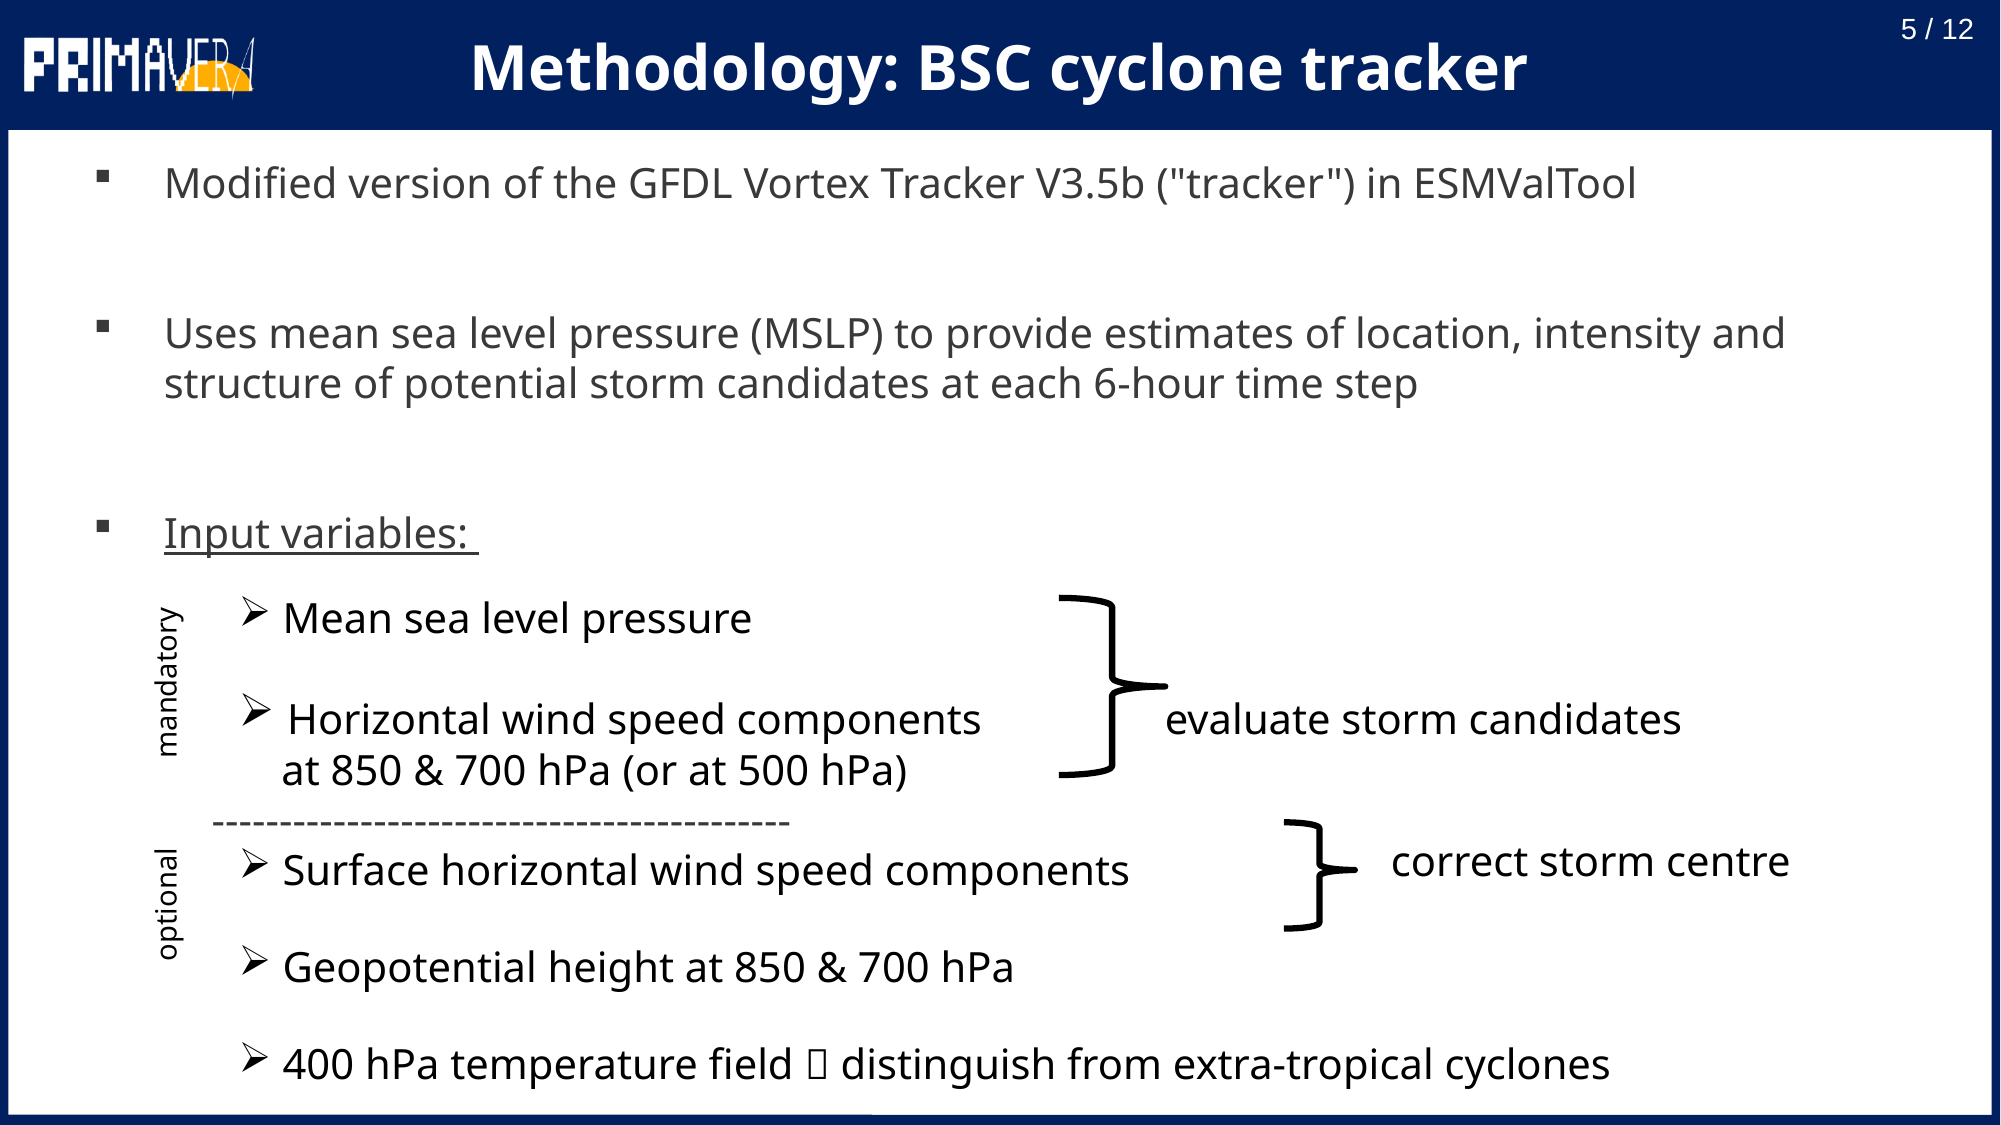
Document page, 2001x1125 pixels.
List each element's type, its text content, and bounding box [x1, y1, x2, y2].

text_box [1283, 821, 1356, 930]
text_box optional [140, 765, 190, 976]
list Modified version of the GFDL Vortex Tracker V3.5b ("tracker") in ESMValTool Uses mean sea level pressure (MSLP) to provide estimates of location, intensity and structure of potential storm candidates at each 6-hour time step Input variables: Mean sea level pressure Horizontal wind speed components evaluate storm candidates at 850 & 700 hPa (or at 500 hPa) ------------------------------------------- Surface horizontal wind speed components Geopotential height at 850 & 700 hPa 400 hPa temperature field  distinguish from extra-tropical cyclones [78, 149, 1922, 1083]
slide_number 5 / 12 [1886, 2, 2000, 61]
text_box [1058, 597, 1167, 776]
list Methodology: BSC cyclone tracker [7, 20, 1993, 114]
text_box correct storm centre [1376, 827, 1908, 893]
text_box mandatory [140, 562, 190, 765]
